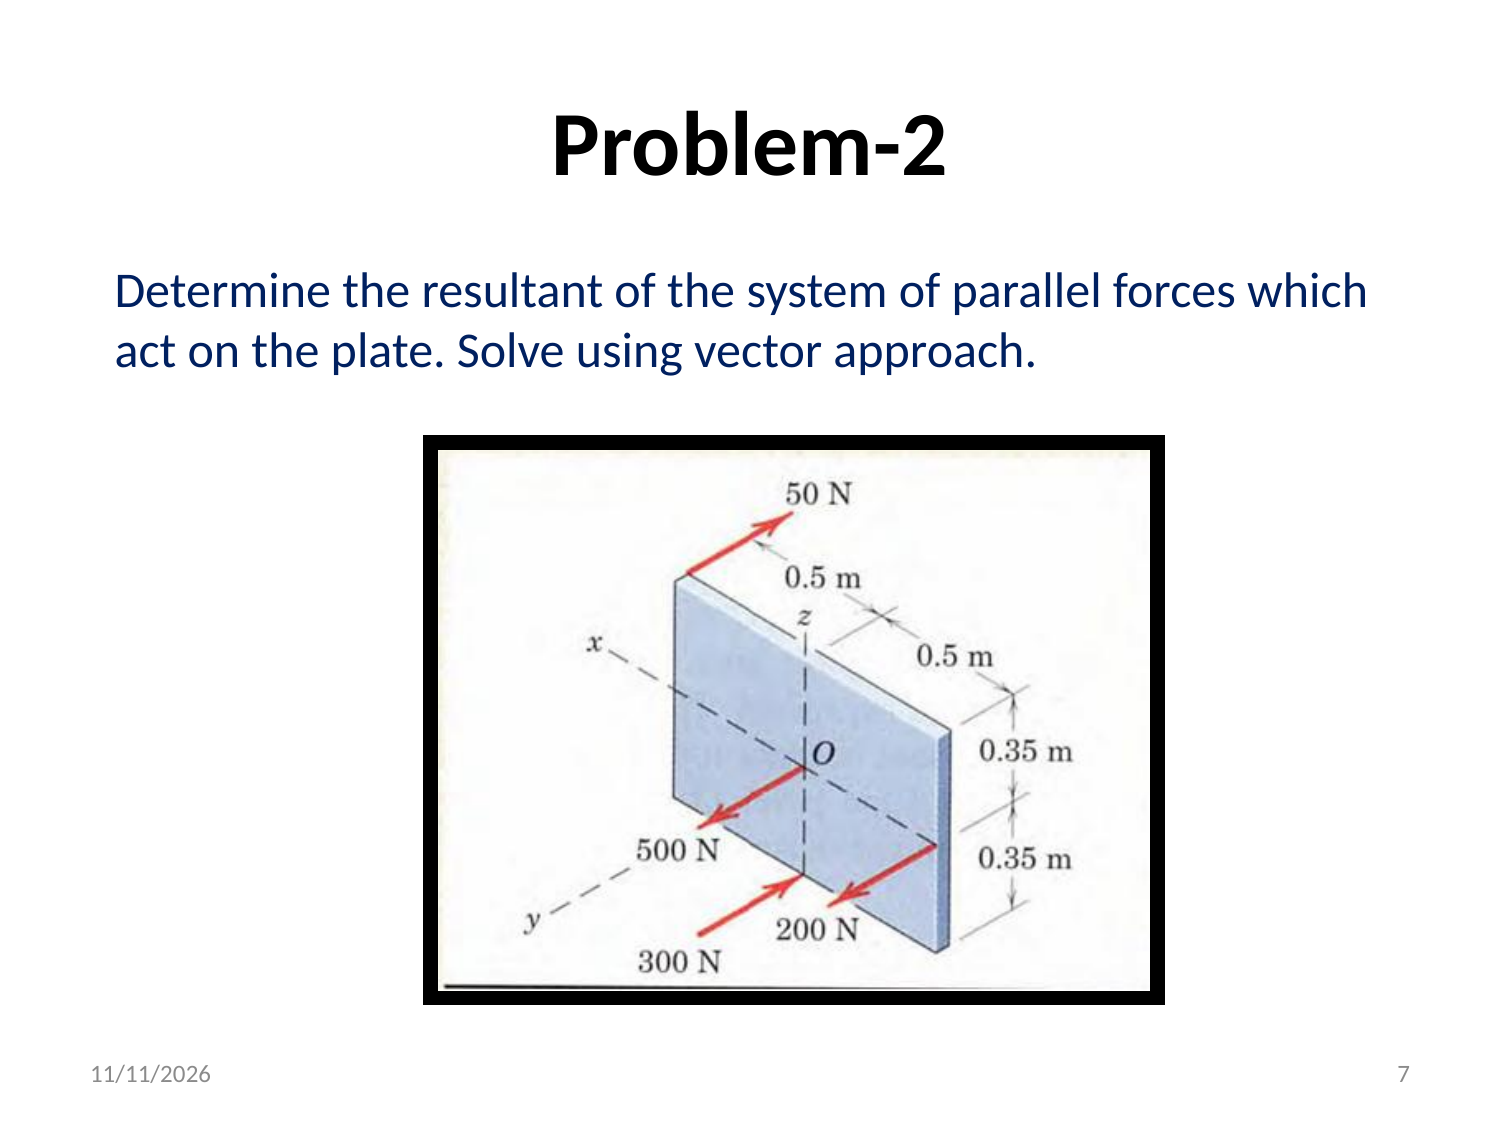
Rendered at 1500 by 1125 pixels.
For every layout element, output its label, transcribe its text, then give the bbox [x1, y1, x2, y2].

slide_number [75, 1042, 425, 1103]
slide_number 7 [1074, 1042, 1425, 1103]
picture [437, 449, 1151, 991]
title Problem-2 [75, 45, 1425, 233]
text_box Determine the resultant of the system of parallel forces which act on the plate. Solve using vector approach. [99, 249, 1438, 385]
